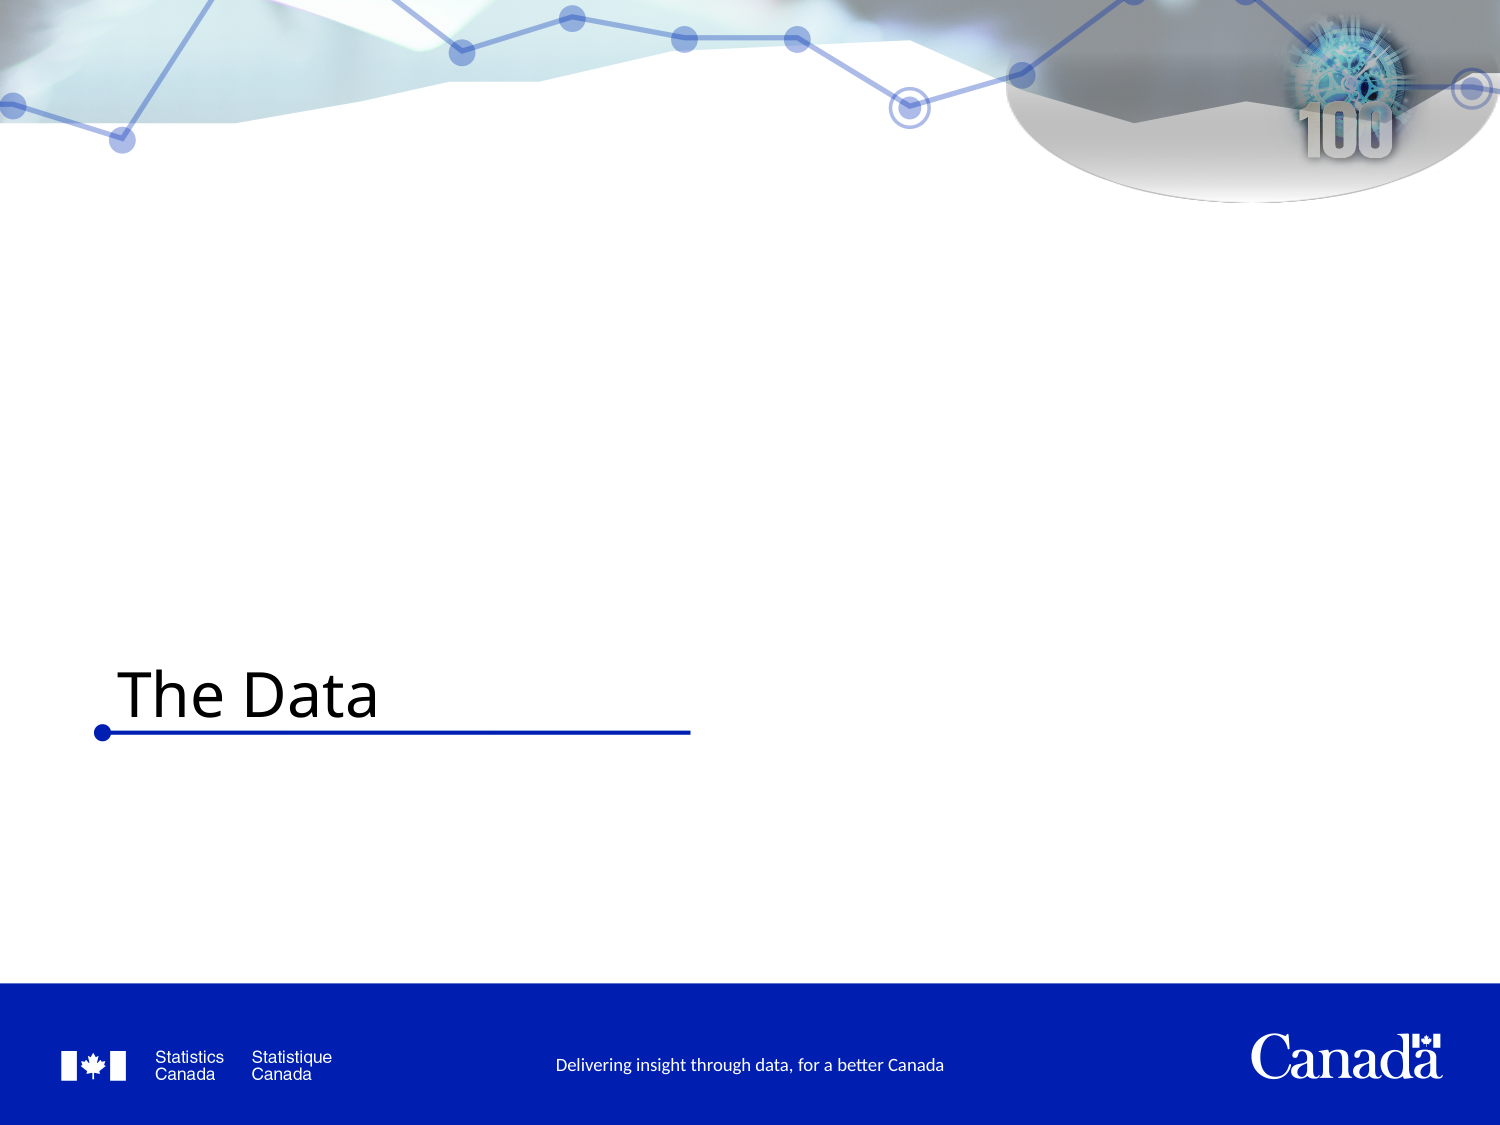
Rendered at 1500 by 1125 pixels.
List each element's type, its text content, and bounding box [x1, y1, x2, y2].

picture [0, 0, 1500, 1125]
title The Data [102, 270, 1397, 739]
